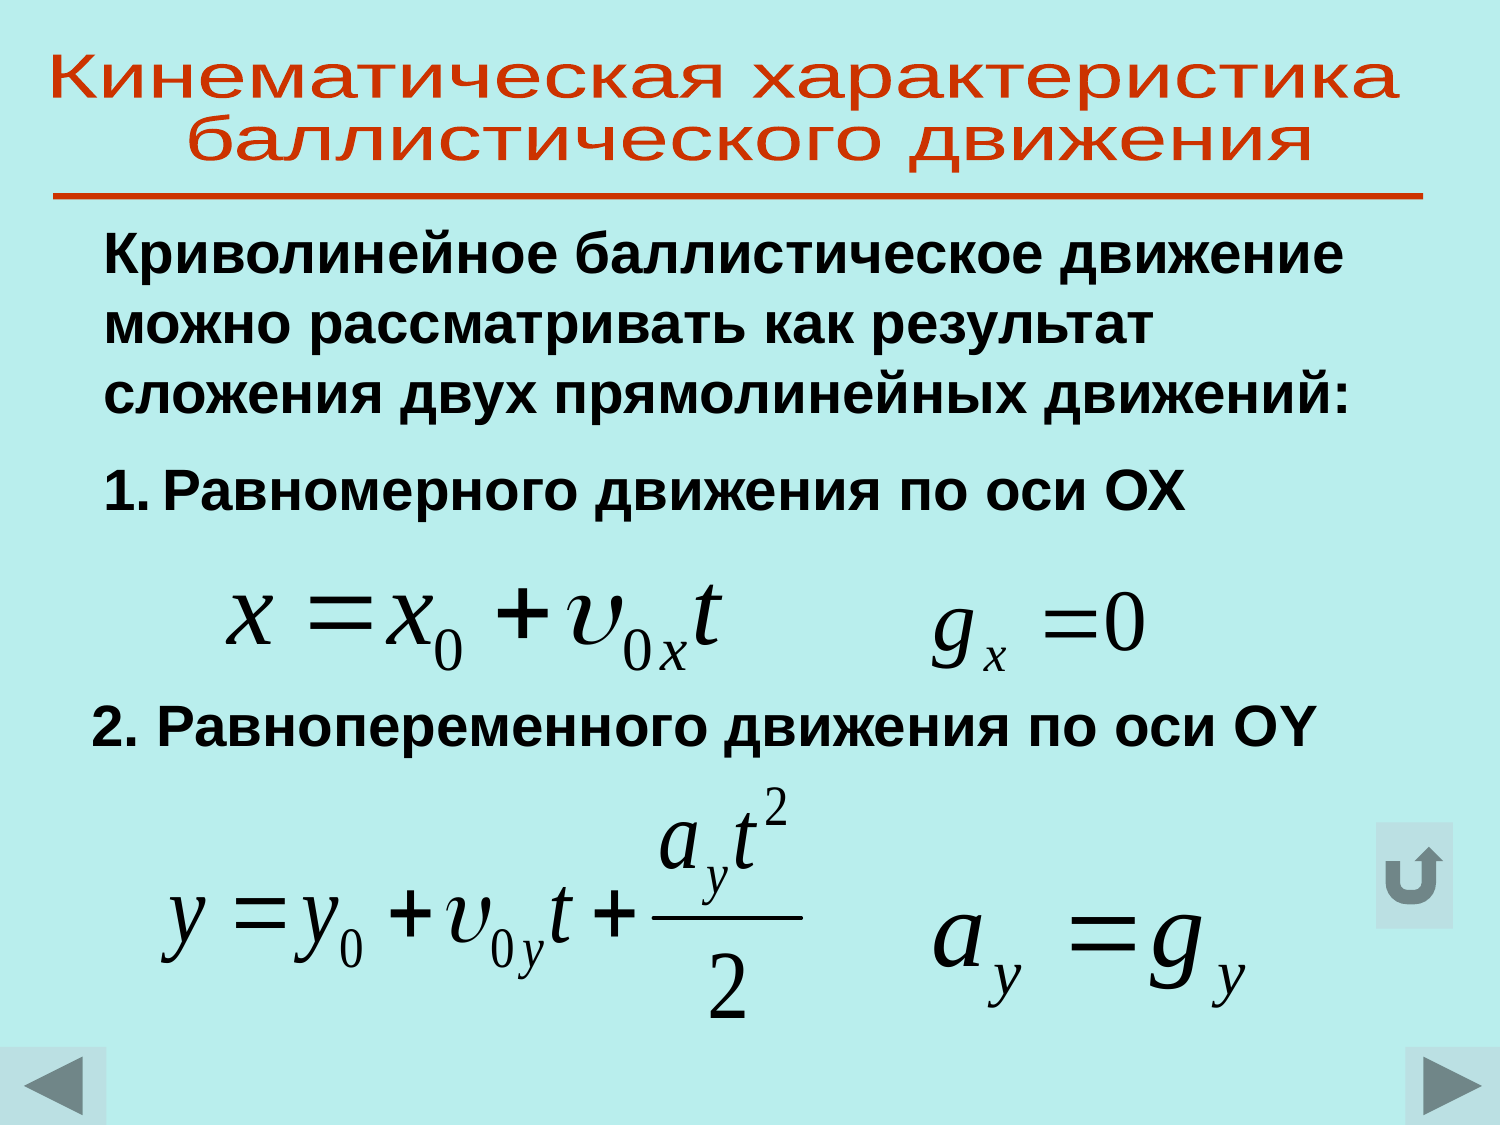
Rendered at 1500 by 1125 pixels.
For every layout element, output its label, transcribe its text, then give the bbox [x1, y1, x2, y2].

text_box 2. Равнопеременного движения по оси ОY [76, 680, 1400, 766]
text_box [915, 562, 1164, 694]
text_box [1376, 822, 1453, 929]
text_box [1405, 1046, 1500, 1125]
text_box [147, 762, 822, 1041]
text_box 1. Равномерного движения по оси ОХ [88, 444, 1353, 529]
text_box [915, 857, 1270, 1031]
text_box [0, 1046, 107, 1125]
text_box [206, 538, 743, 698]
text_box Криволинейное баллистическое движение можно рассматривать как результат сложения двух прямолинейных движений: [88, 208, 1447, 433]
